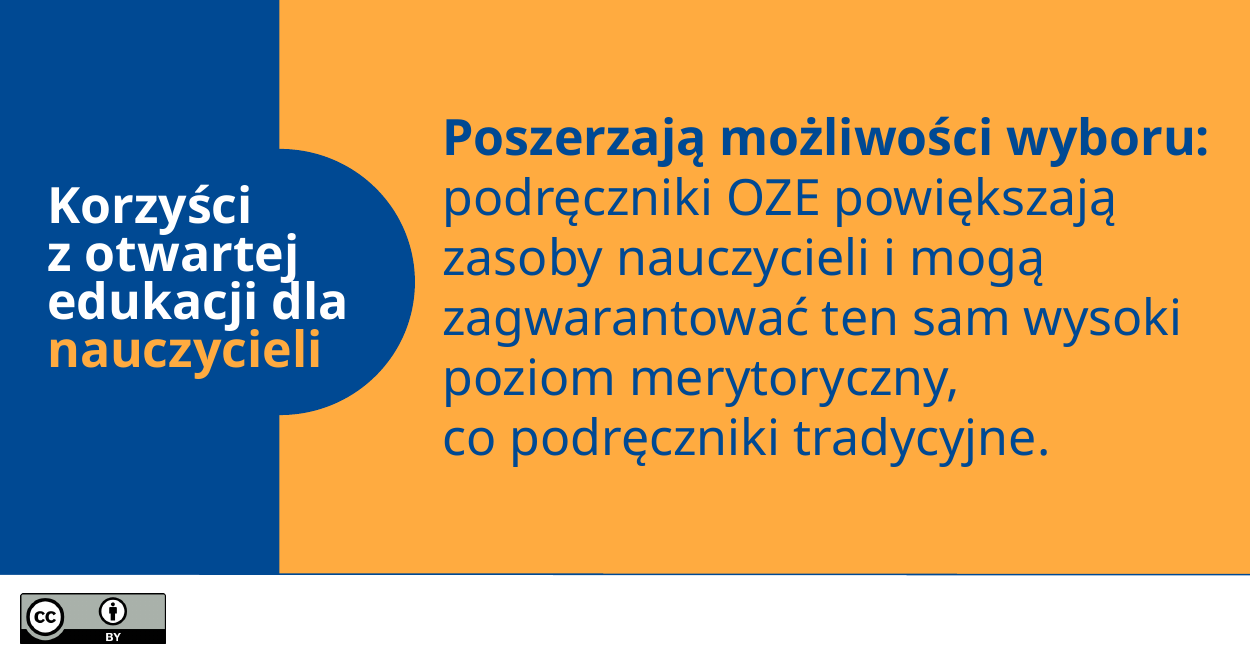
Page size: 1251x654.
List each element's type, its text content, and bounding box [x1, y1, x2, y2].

text_box Korzyści z otwartej edukacji dla nauczycieli [32, 169, 415, 392]
text_box Poszerzają możliwości wyboru: podręczniki OZE powiększają zasoby nauczycieli i mogą zagwarantować ten sam wysoki poziom merytoryczny, co podręczniki tradycyjne. [427, 90, 1250, 481]
text_box [204, 392, 356, 416]
text_box [209, 148, 352, 169]
text_box [0, 0, 280, 573]
picture [20, 592, 166, 645]
text_box [0, 582, 1250, 654]
